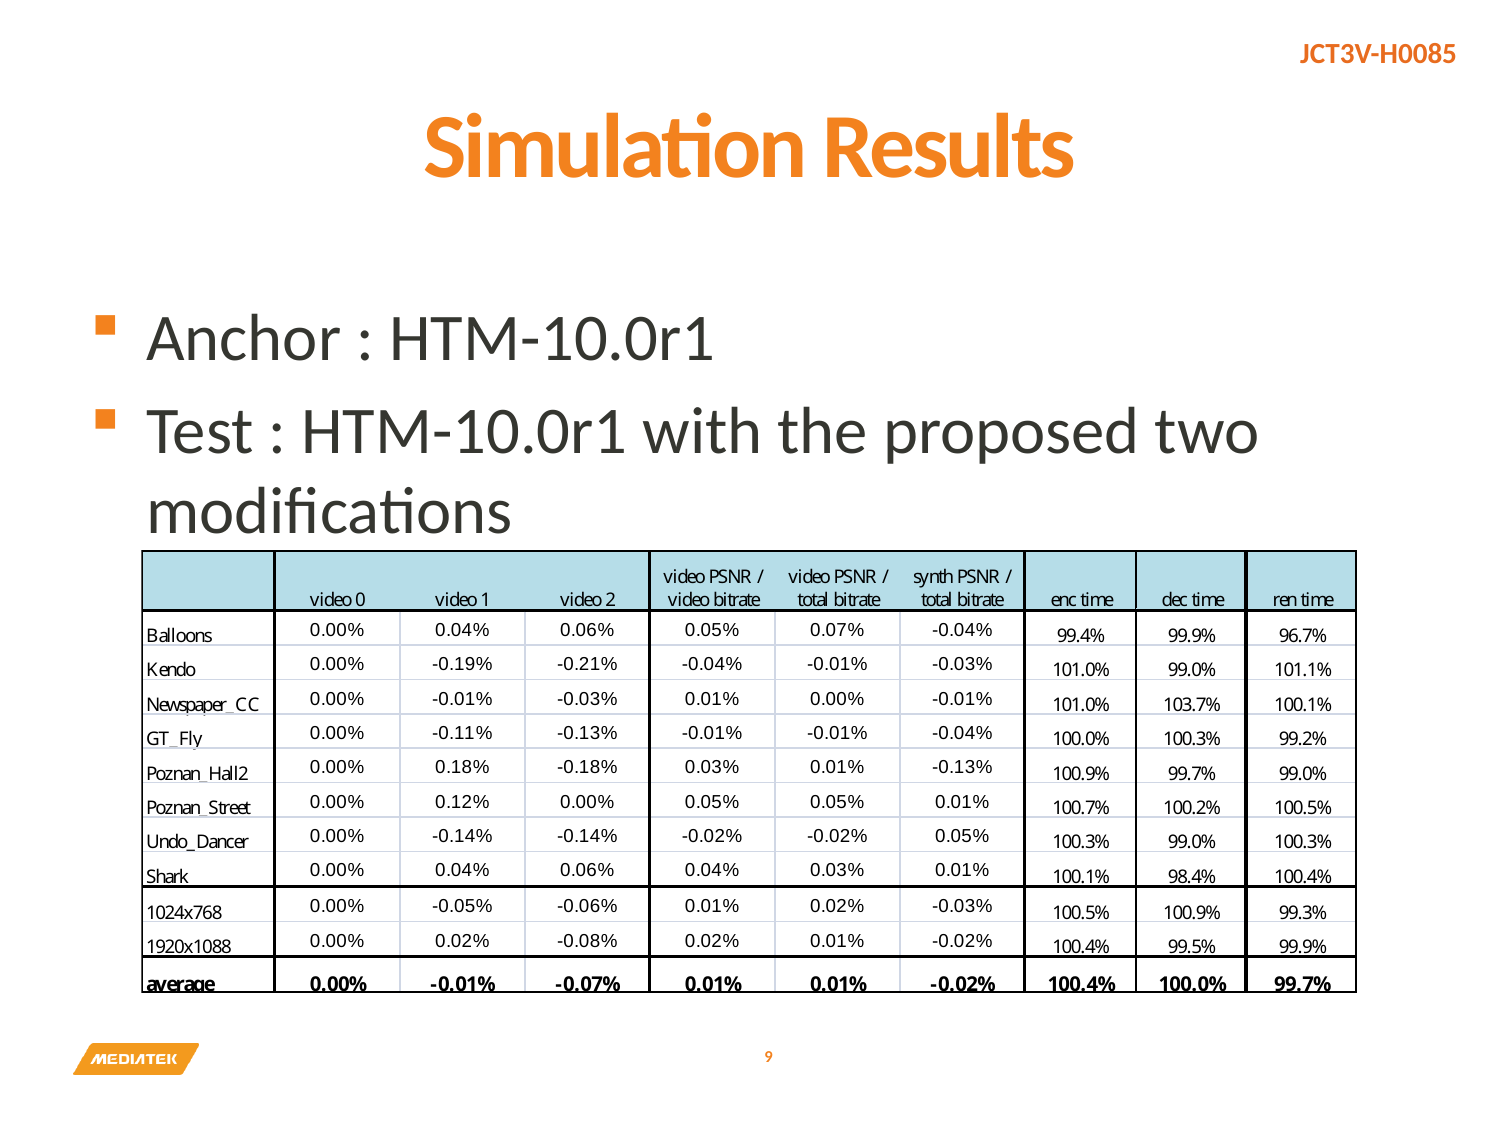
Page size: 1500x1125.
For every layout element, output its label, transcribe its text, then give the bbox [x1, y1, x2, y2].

title Simulation Results [75, 99, 1425, 286]
picture [141, 550, 1359, 995]
list Anchor : HTM-10.0r1 Test : HTM-10.0r1 with the proposed two modifications [75, 286, 1425, 990]
picture [73, 1043, 199, 1075]
slide_number 9 [711, 1022, 788, 1089]
